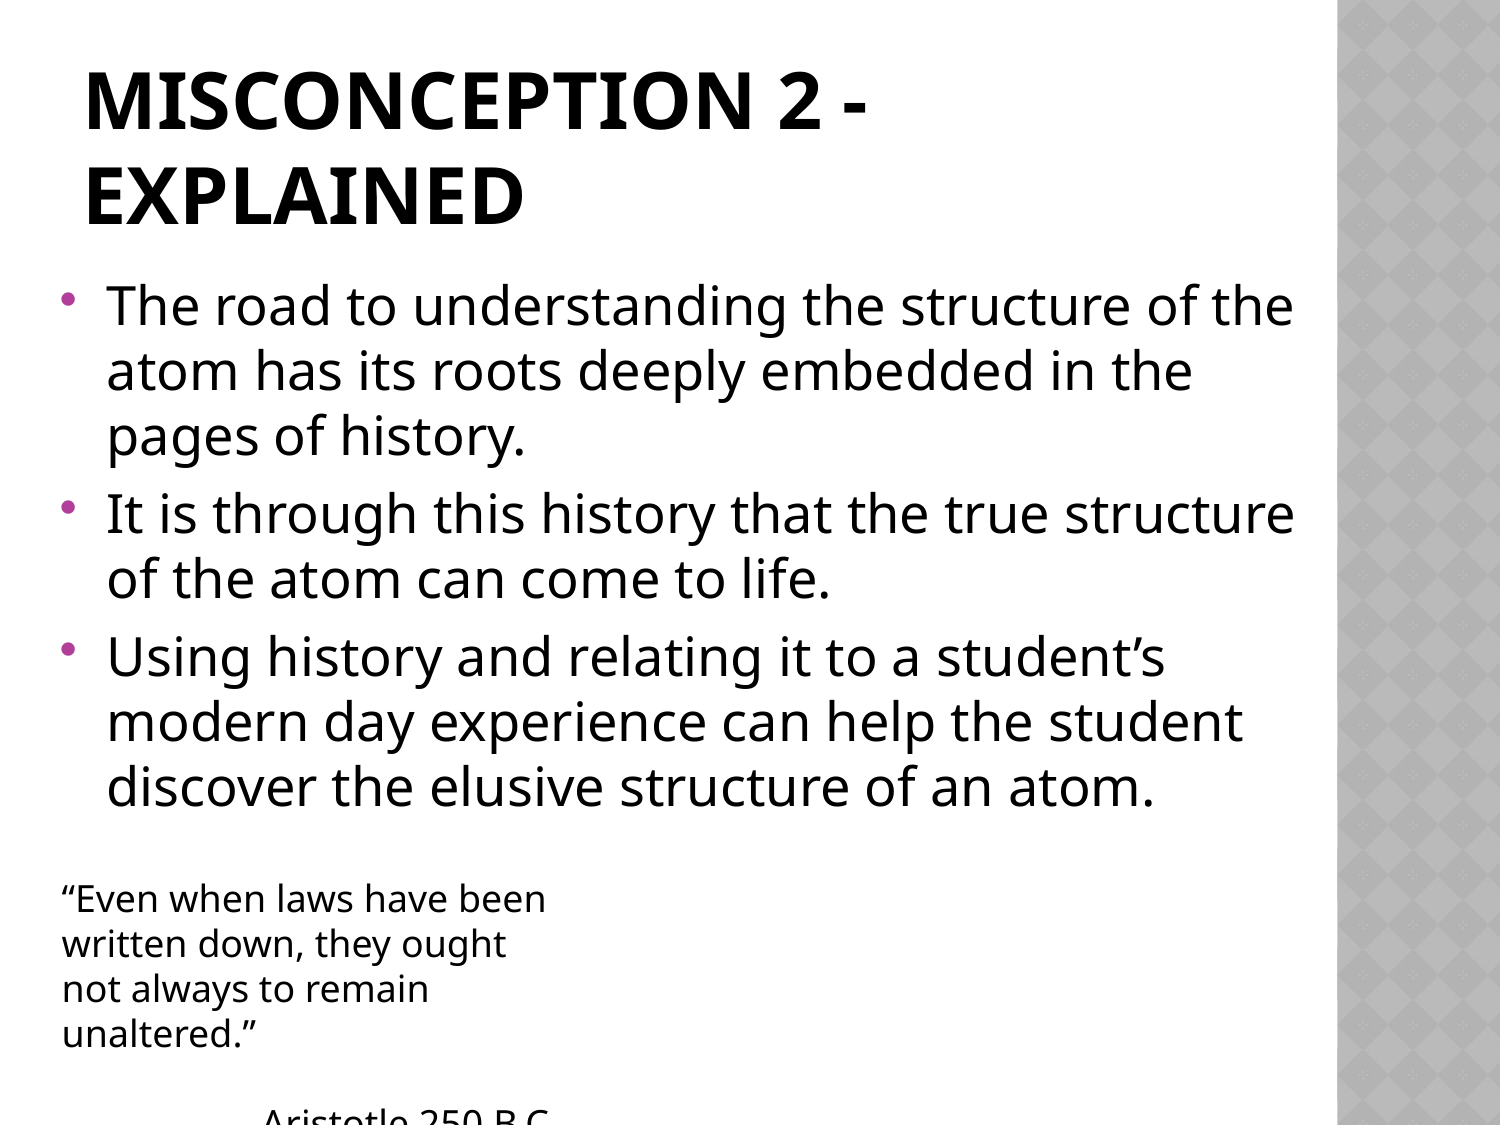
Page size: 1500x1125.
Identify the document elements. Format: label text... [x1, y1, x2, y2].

title Misconception 2 - Explained [75, 52, 1263, 240]
text_box “Even when laws have been written down, they ought not always to remain unaltered.” Aristotle 250 B.C. [46, 867, 575, 1125]
list The road to understanding the structure of the atom has its roots deeply embedded in the pages of history. It is through this history that the true structure of the atom can come to life. Using history and relating it to a student’s modern day experience can help the student discover the elusive structure of an atom. [46, 264, 1336, 1059]
